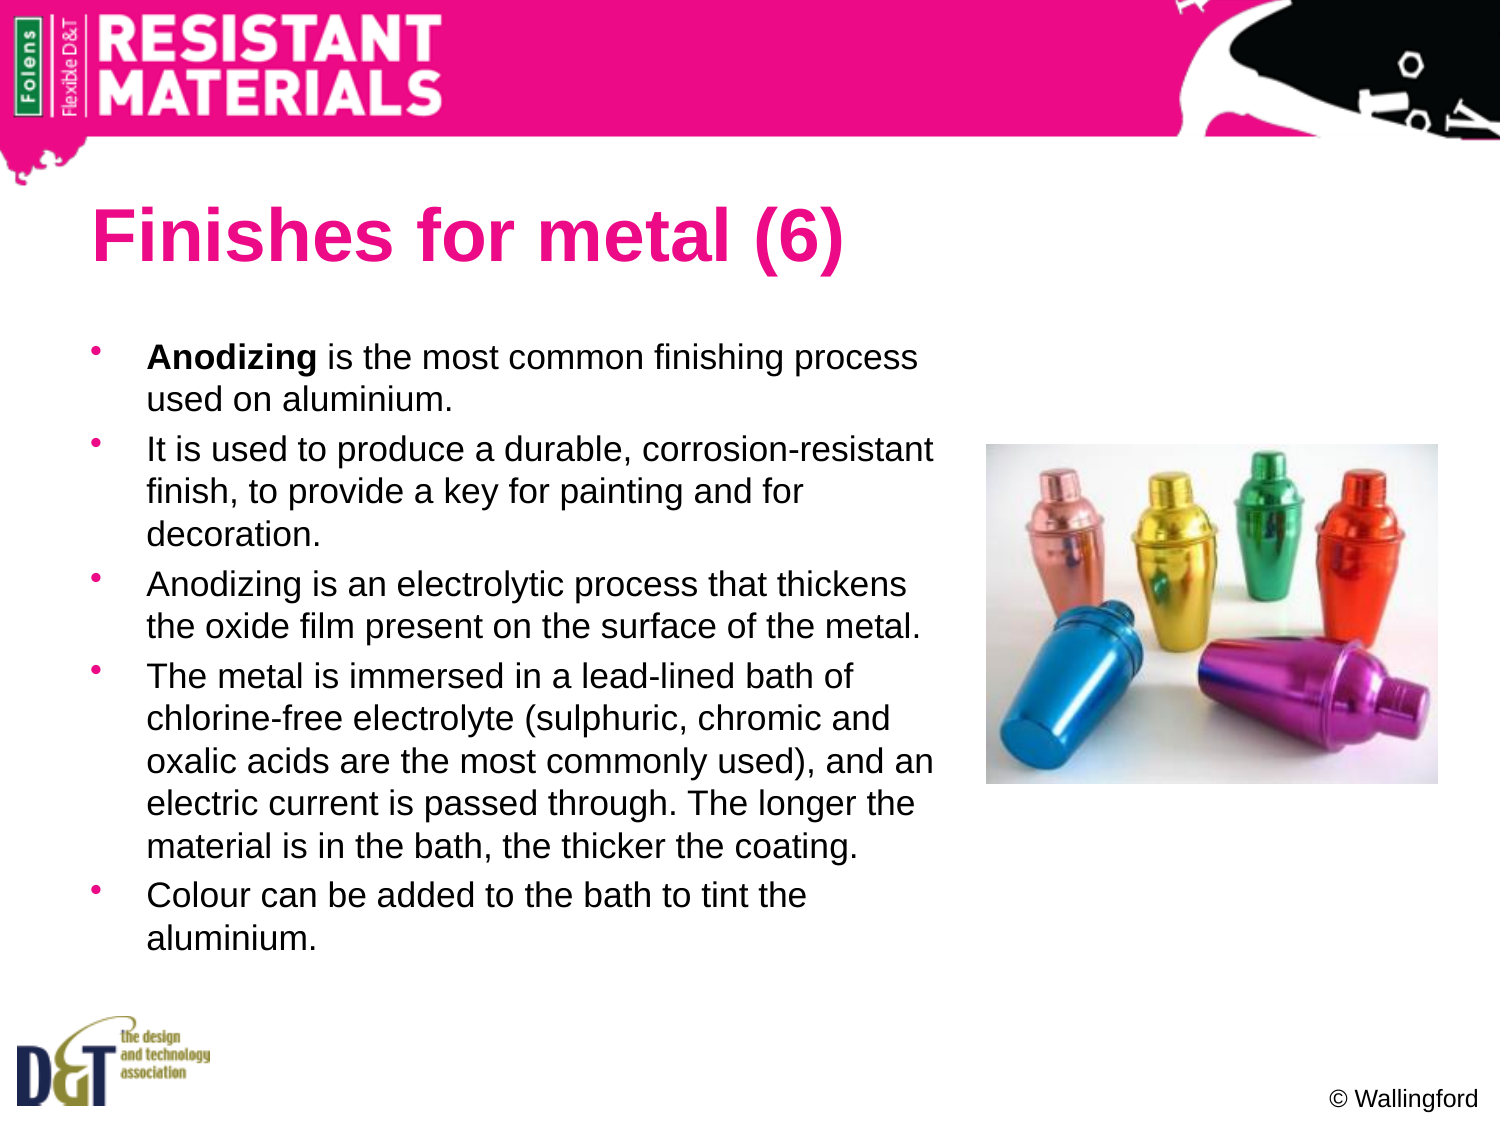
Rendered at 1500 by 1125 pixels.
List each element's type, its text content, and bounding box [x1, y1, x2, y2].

title Finishes for metal (6) [76, 160, 1427, 301]
text_box © Wallingford [1257, 1074, 1495, 1125]
picture [0, 0, 1500, 1125]
list Anodizing is the most common finishing process used on aluminium. It is used to produce a durable, corrosion-resistant finish, to provide a key for painting and for decoration. Anodizing is an electrolytic process that thickens the oxide film present on the surface of the metal. The metal is immersed in a lead-lined bath of chlorine-free electrolyte (sulphuric, chromic and oxalic acids are the most commonly used), and an electric current is passed through. The longer the material is in the bath, the thicker the coating. Colour can be added to the bath to tint the aluminium. [75, 326, 951, 1005]
